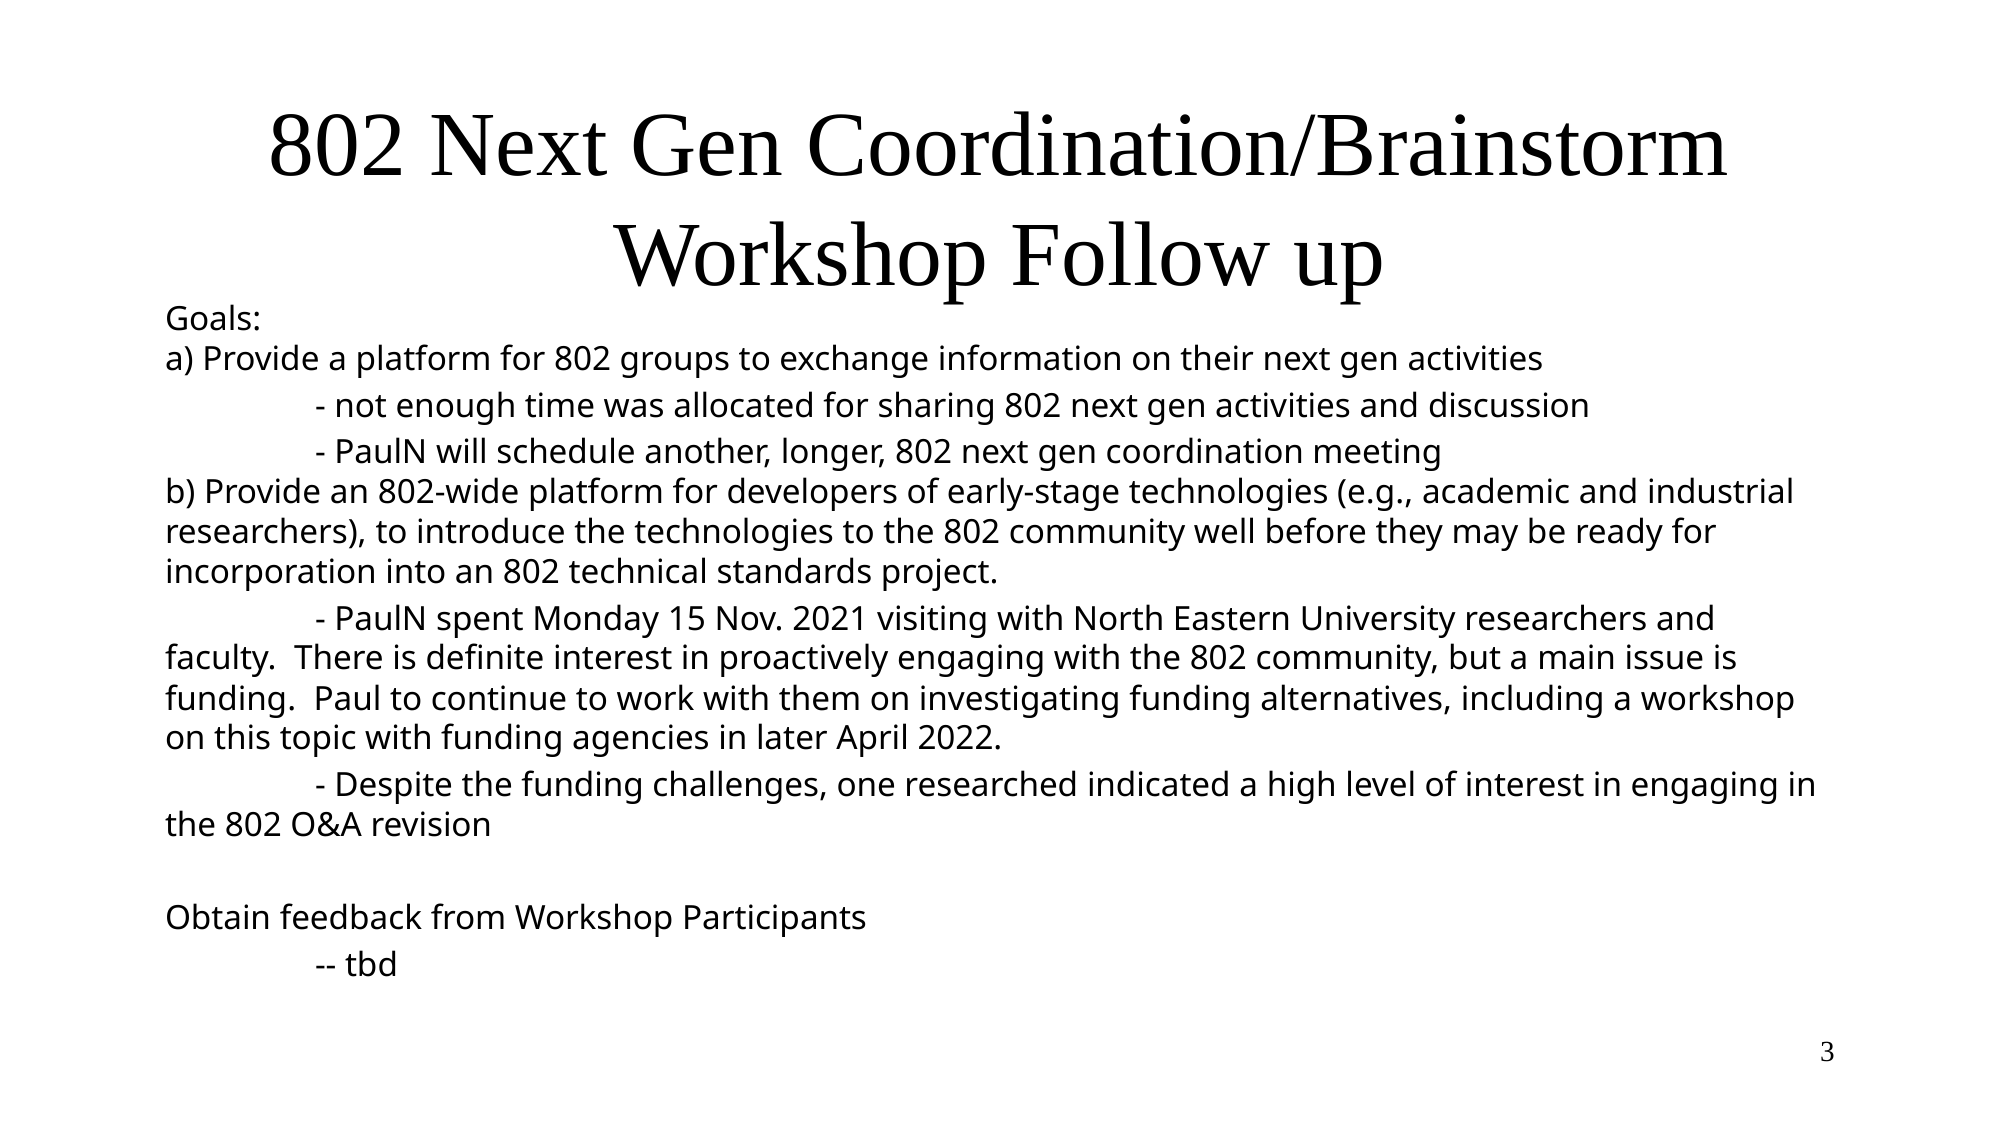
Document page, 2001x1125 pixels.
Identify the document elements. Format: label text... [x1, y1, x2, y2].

list Goals: a) Provide a platform for 802 groups to exchange information on their next gen activities - not enough time was allocated for sharing 802 next gen activities and discussion - PaulN will schedule another, longer, 802 next gen coordination meeting b) Provide an 802-wide platform for developers of early-stage technologies (e.g., academic and industrial researchers), to introduce the technologies to the 802 community well before they may be ready for incorporation into an 802 technical standards project. - PaulN spent Monday 15 Nov. 2021 visiting with North Eastern University researchers and faculty. There is definite interest in proactively engaging with the 802 community, but a main issue is funding. Paul to continue to work with them on investigating funding alternatives, including a workshop on this topic with funding agencies in later April 2022. - Despite the funding challenges, one researched indicated a high level of interest in engaging in the 802 O&A revision Obtain feedback from Workshop Participants -- tbd [149, 289, 1851, 966]
title 802 Next Gen Coordination/Brainstorm Workshop Follow up [149, 99, 1851, 288]
slide_number 3 [1433, 1024, 1851, 1101]
